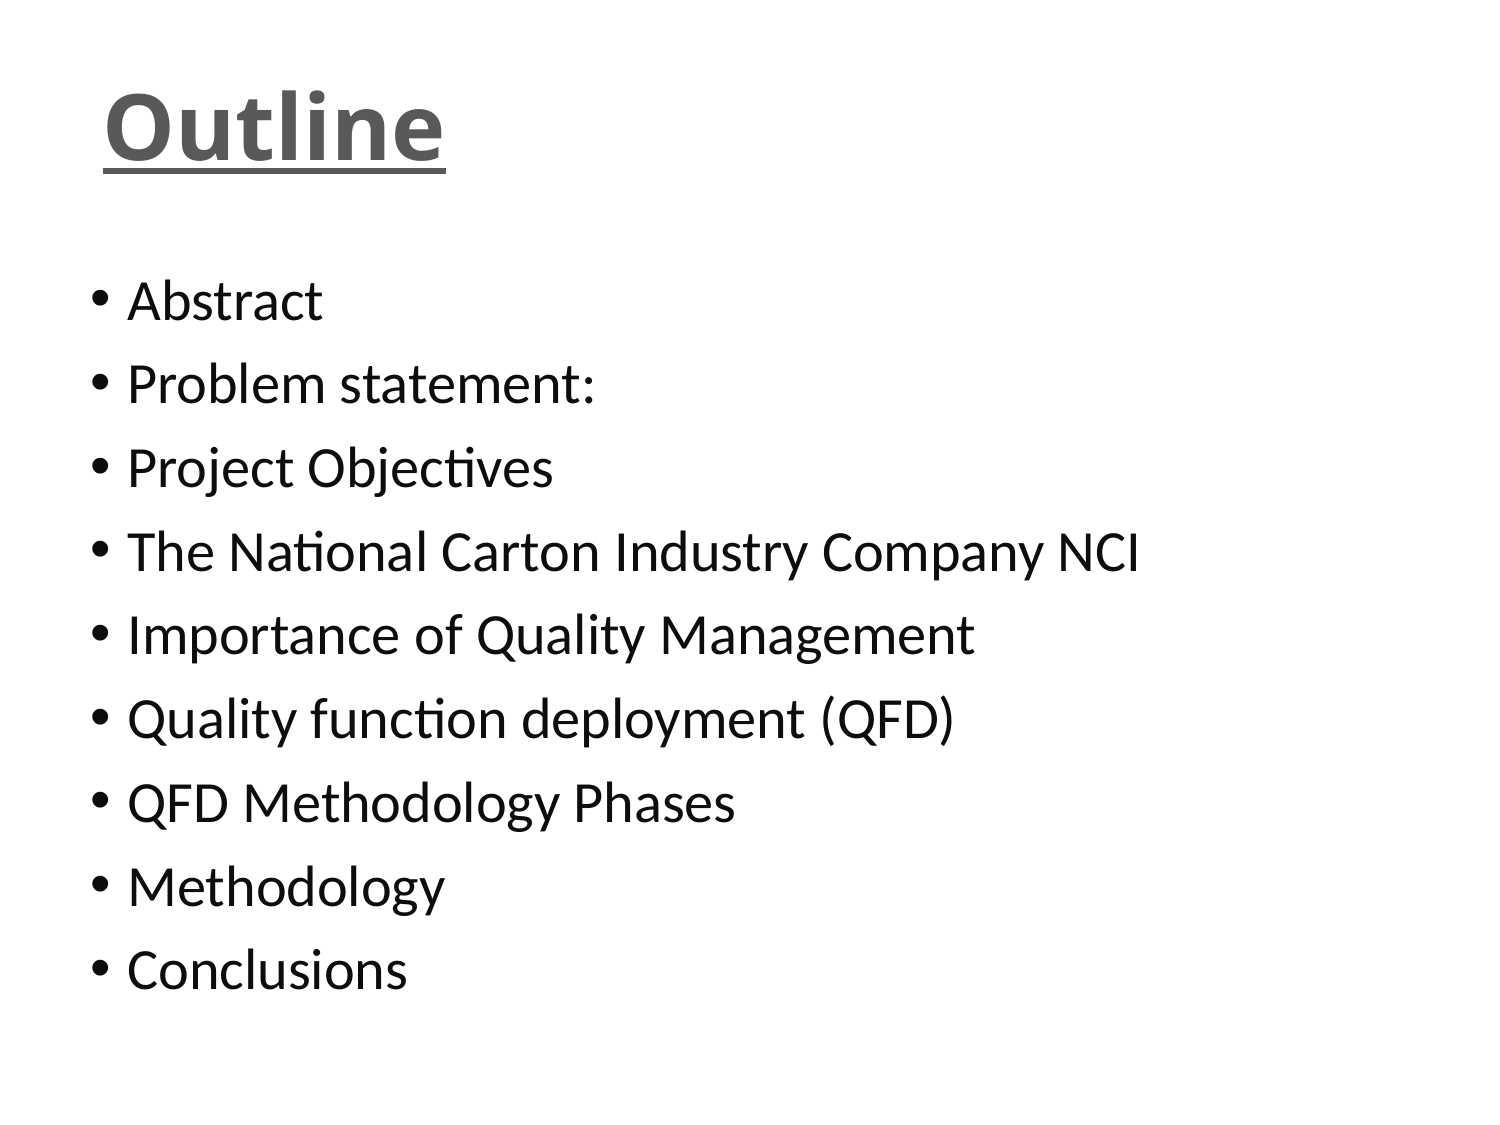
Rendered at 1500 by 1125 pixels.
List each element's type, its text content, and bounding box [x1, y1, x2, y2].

title Outline [87, 37, 1438, 225]
list Abstract Problem statement: Project Objectives The National Carton Industry Company NCI Importance of Quality Management Quality function deployment (QFD) QFD Methodology Phases Methodology Conclusions [75, 262, 1425, 1063]
